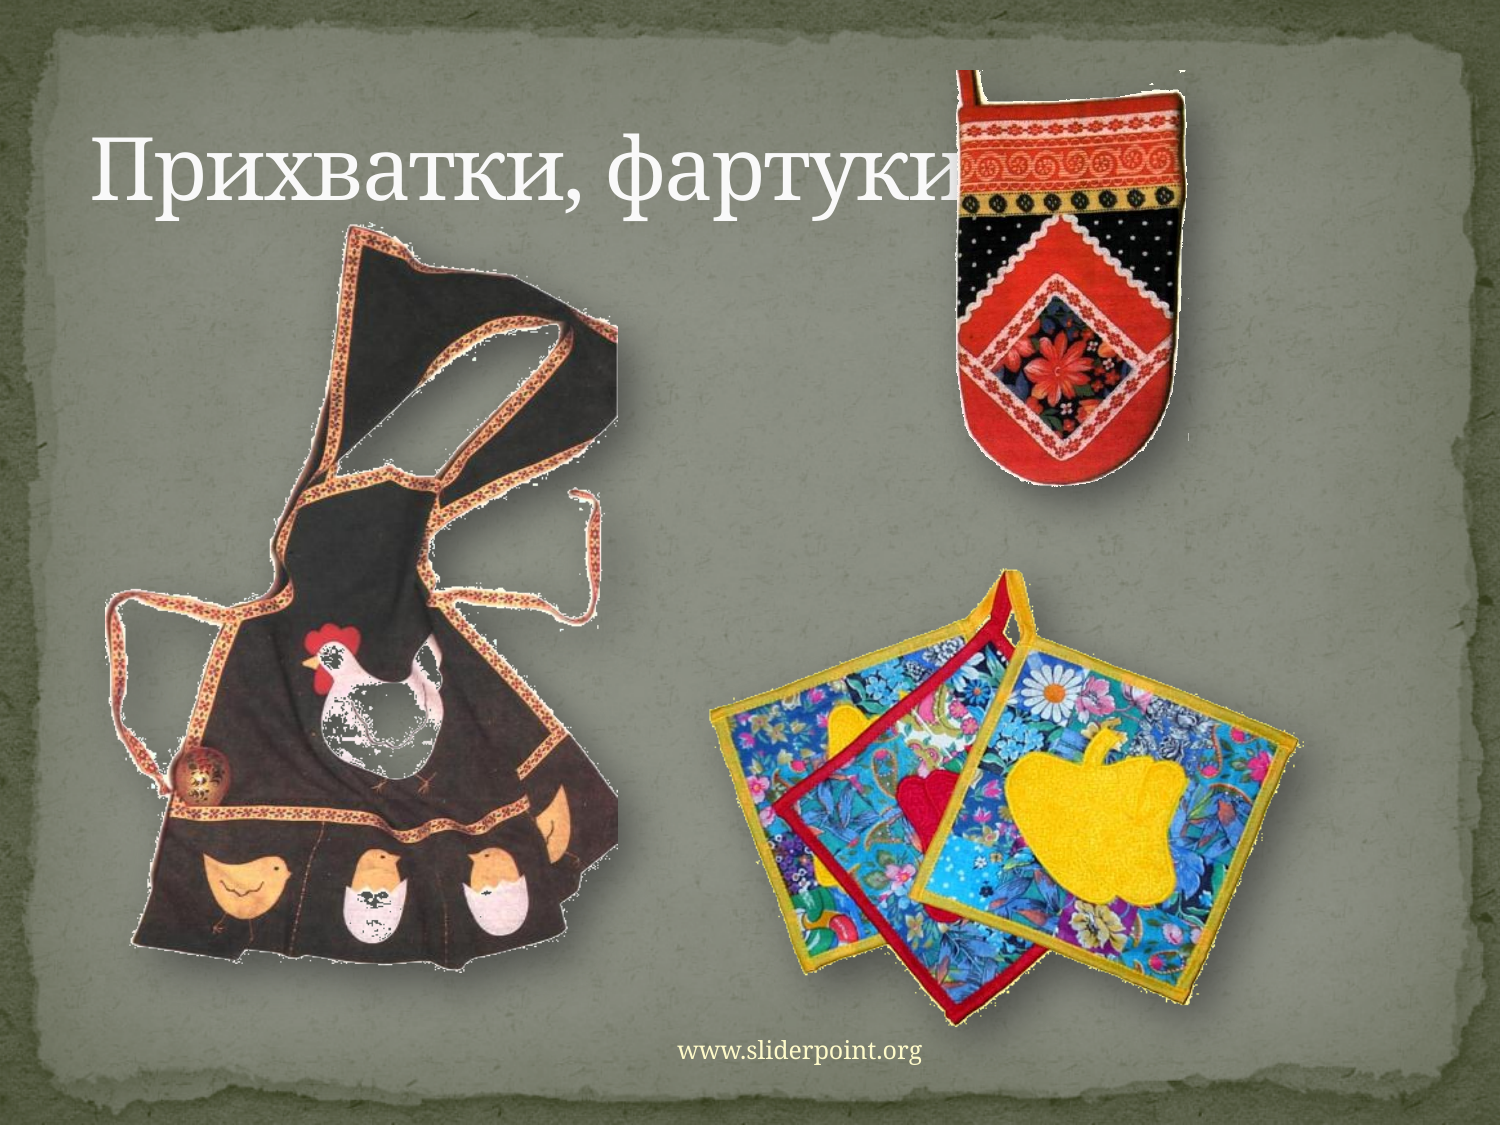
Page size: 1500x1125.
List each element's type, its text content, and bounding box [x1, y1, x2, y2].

title Прихватки, фартуки [74, 24, 1425, 225]
footer www.sliderpoint.org [350, 1017, 938, 1081]
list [108, 225, 616, 972]
picture [691, 562, 1304, 1040]
picture [949, 70, 1189, 489]
